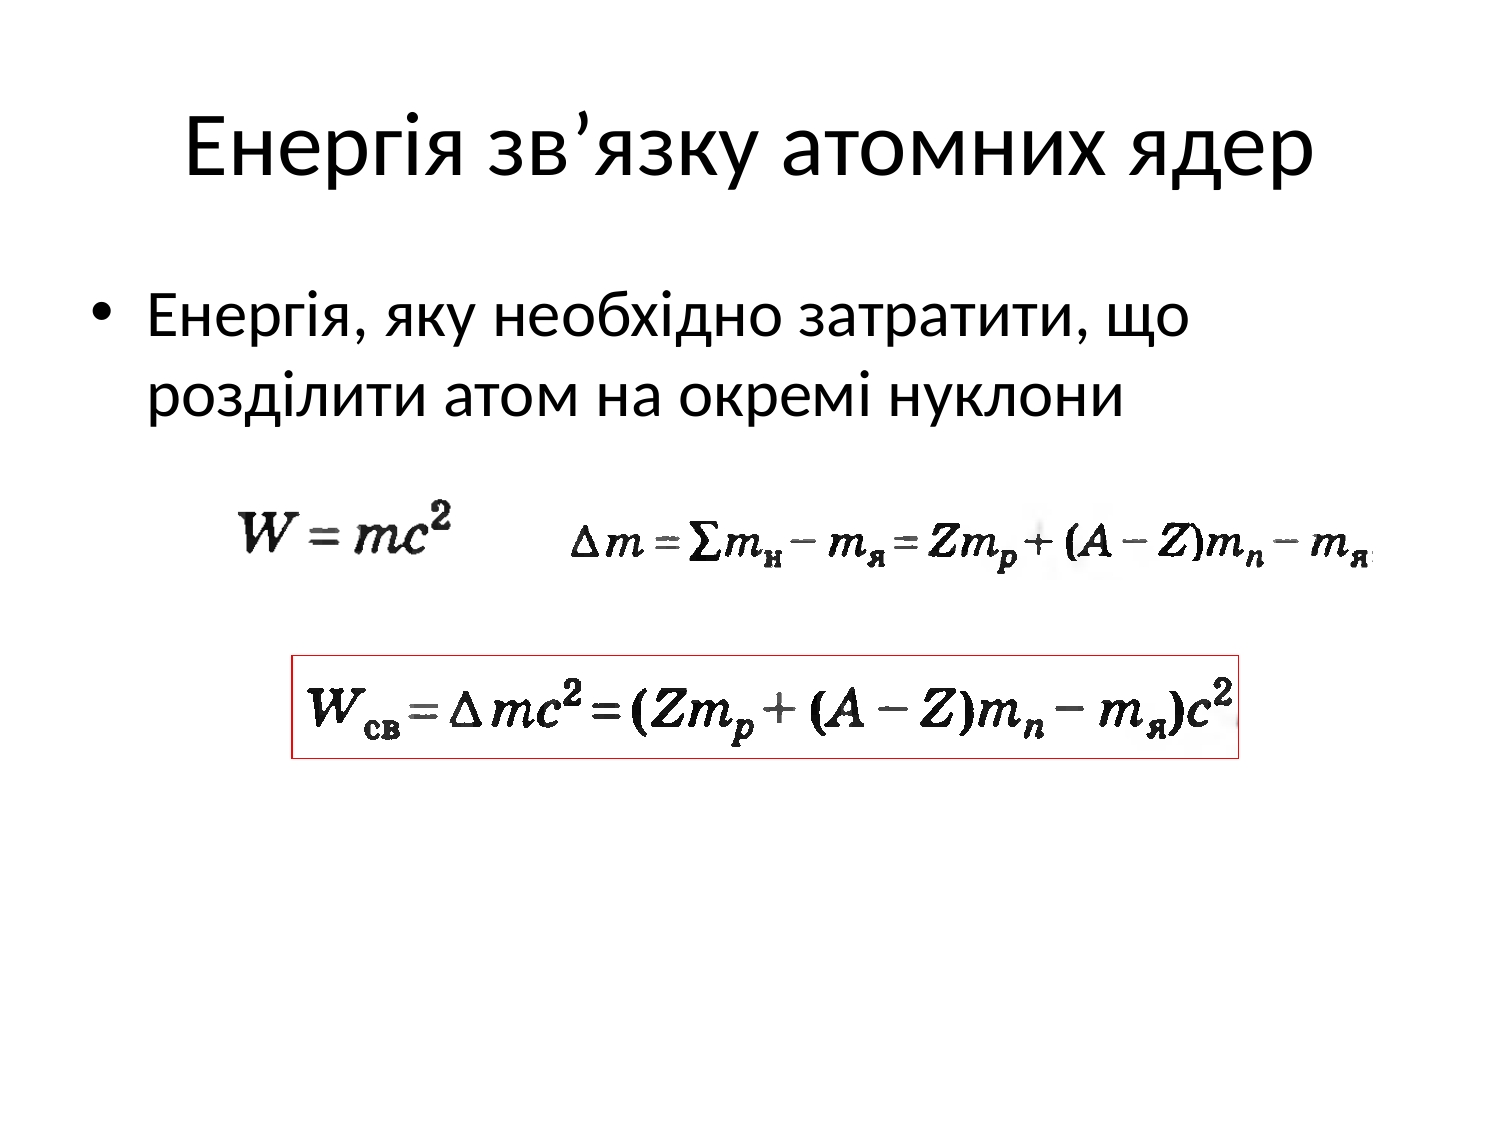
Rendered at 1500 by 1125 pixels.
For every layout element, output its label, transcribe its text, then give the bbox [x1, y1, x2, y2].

list Енергія, яку необхідно затратити, що розділити атом на окремі нуклони [75, 262, 1425, 1005]
picture [292, 656, 1238, 758]
picture [550, 503, 1374, 580]
title Енергія зв’язку атомних ядер [75, 45, 1425, 233]
picture [222, 480, 457, 581]
